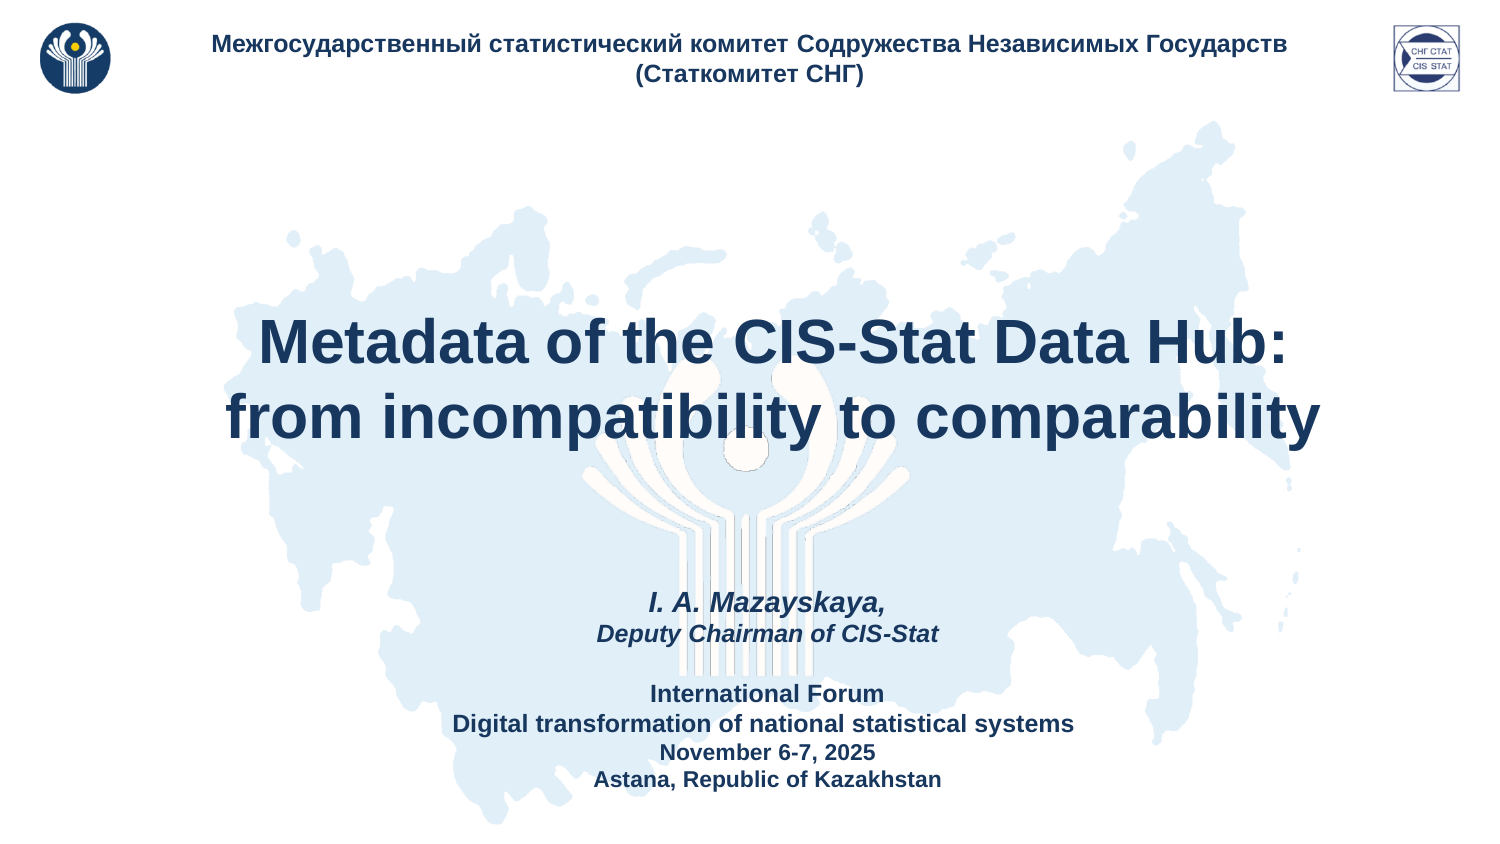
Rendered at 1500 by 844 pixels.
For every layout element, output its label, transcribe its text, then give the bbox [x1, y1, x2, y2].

text_box I. A. Mazayskaya, Deputy Chairman of CIS-Stat International Forum Digital transformation of national statistical systems November 6-7, 2025 Astana, Republic of Kazakhstan [206, 575, 1329, 824]
picture [0, 0, 1500, 293]
title Metadata of the CIS-Stat Data Hub: from incompatibility to comparability [76, 293, 1471, 534]
picture [111, 534, 1389, 828]
